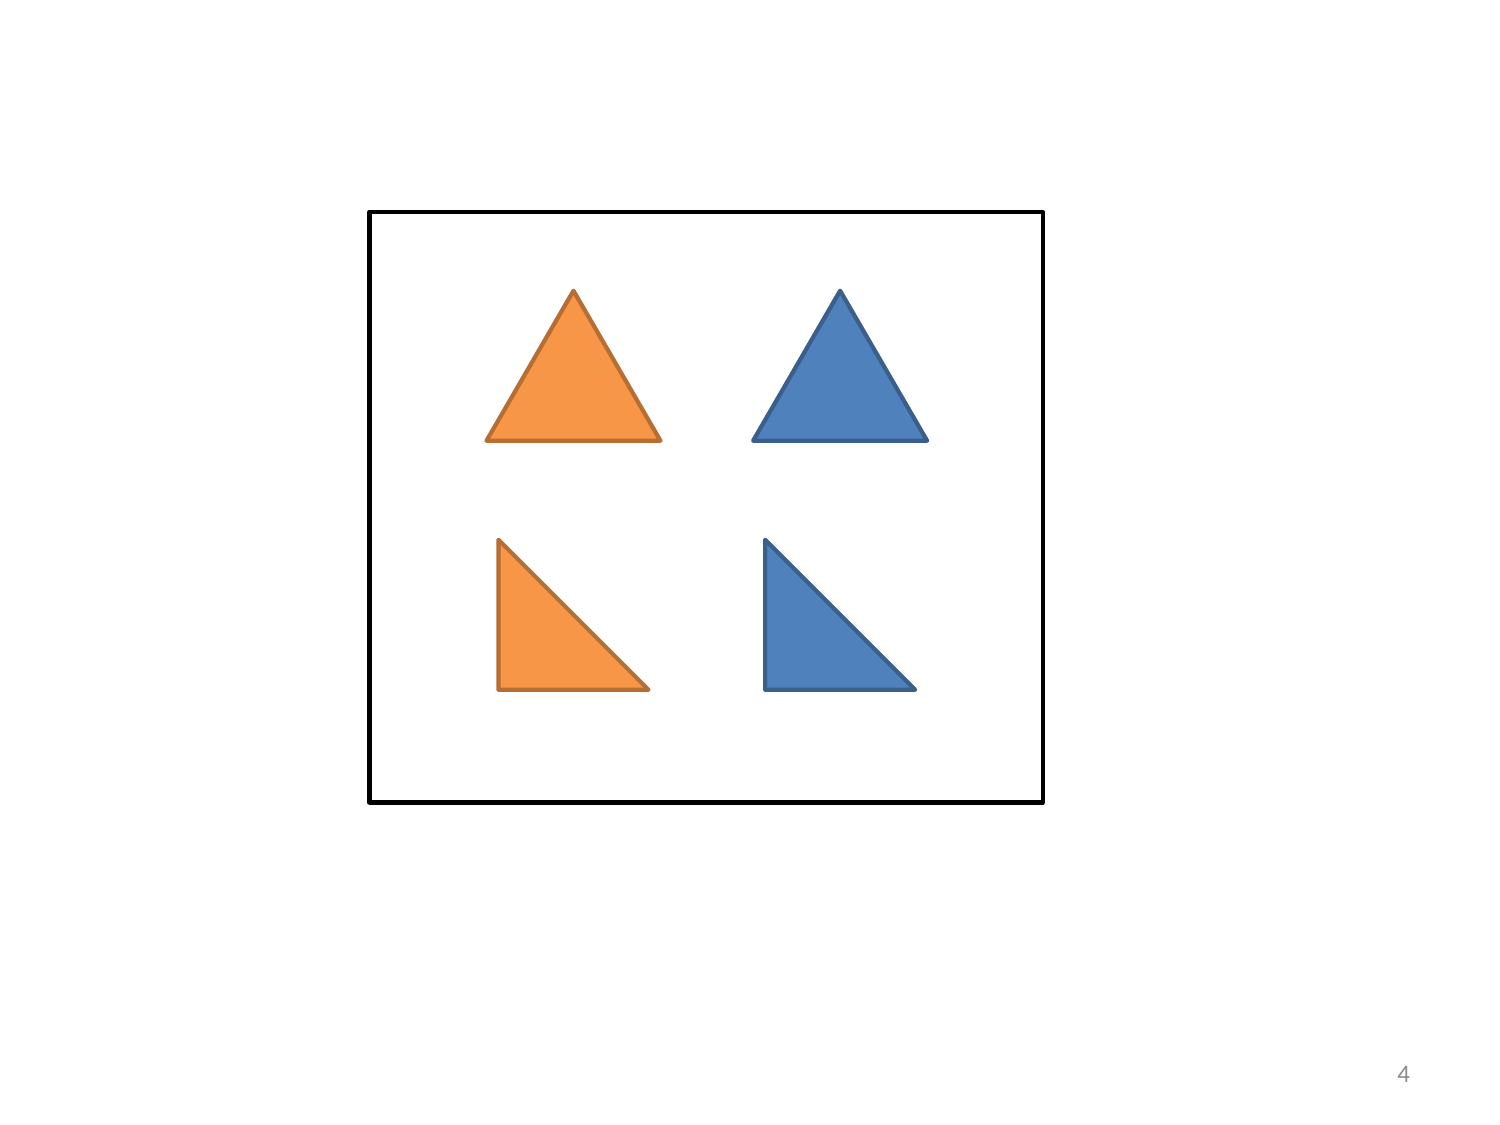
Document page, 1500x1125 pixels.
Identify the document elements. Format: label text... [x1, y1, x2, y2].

text_box [496, 537, 651, 692]
text_box [484, 288, 663, 443]
text_box [751, 288, 929, 443]
text_box [763, 537, 918, 692]
text_box [367, 210, 1045, 805]
slide_number 4 [1074, 1042, 1425, 1103]
